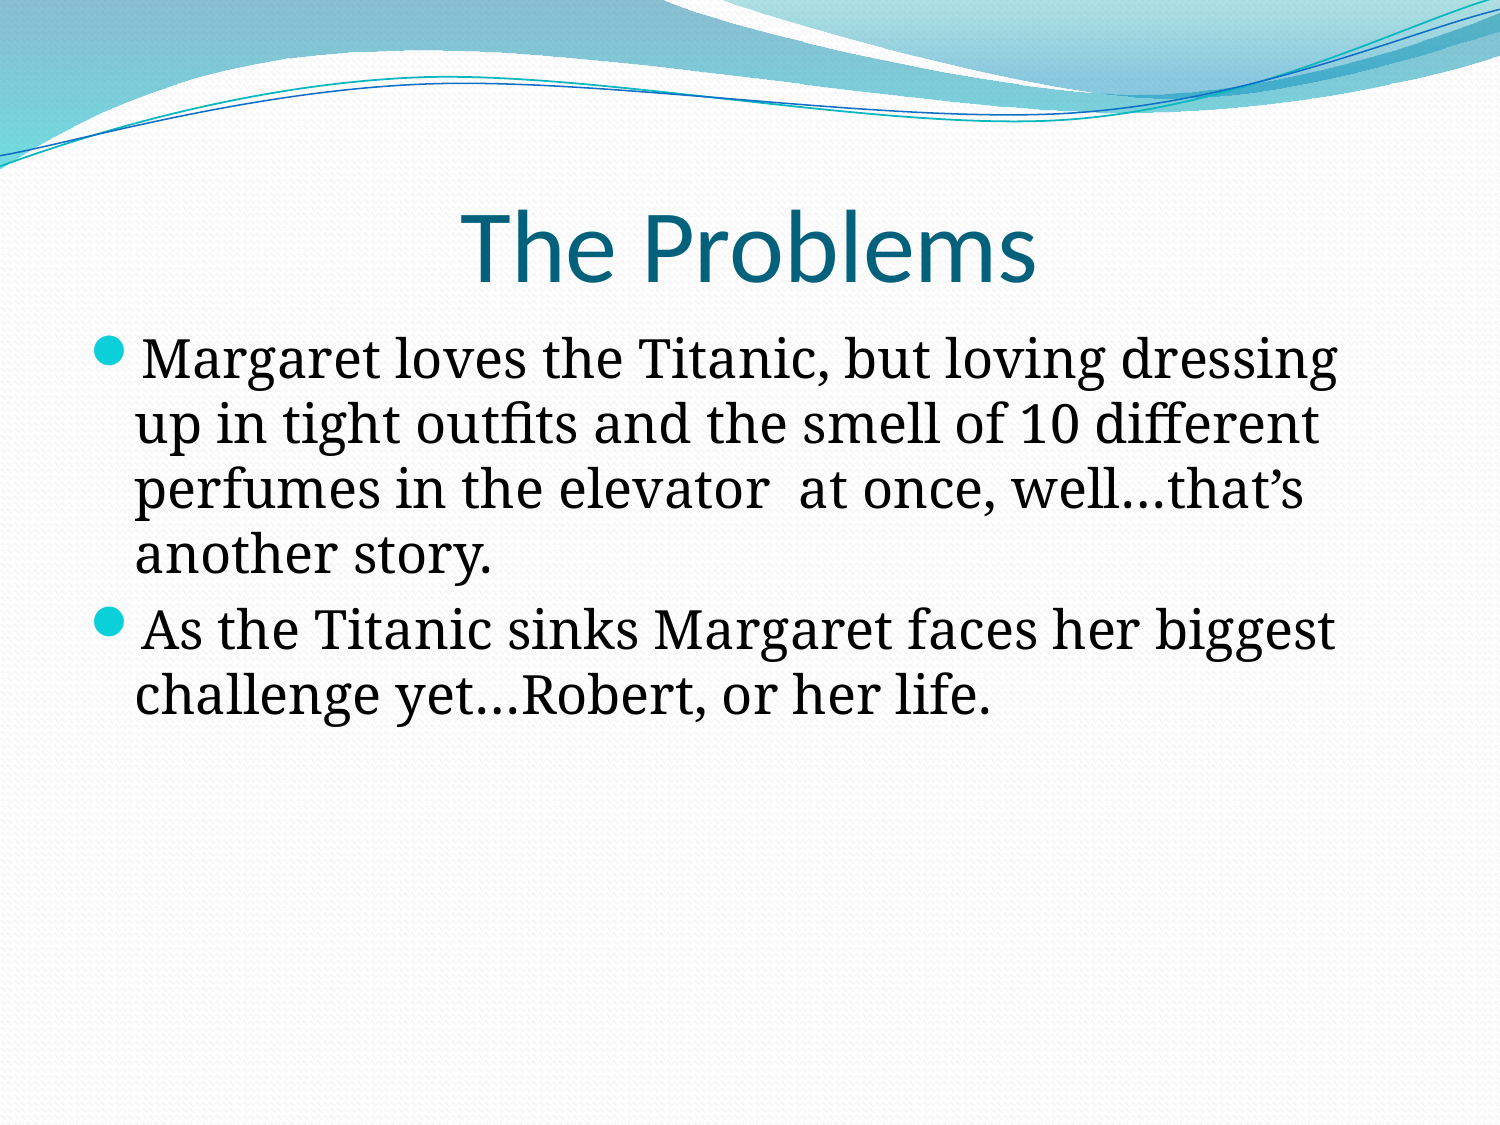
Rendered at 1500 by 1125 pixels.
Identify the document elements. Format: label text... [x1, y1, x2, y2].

list Margaret loves the Titanic, but loving dressing up in tight outfits and the smell of 10 different perfumes in the elevator at once, well…that’s another story. As the Titanic sinks Margaret faces her biggest challenge yet…Robert, or her life. [75, 317, 1425, 1038]
title The Problems [75, 115, 1425, 303]
